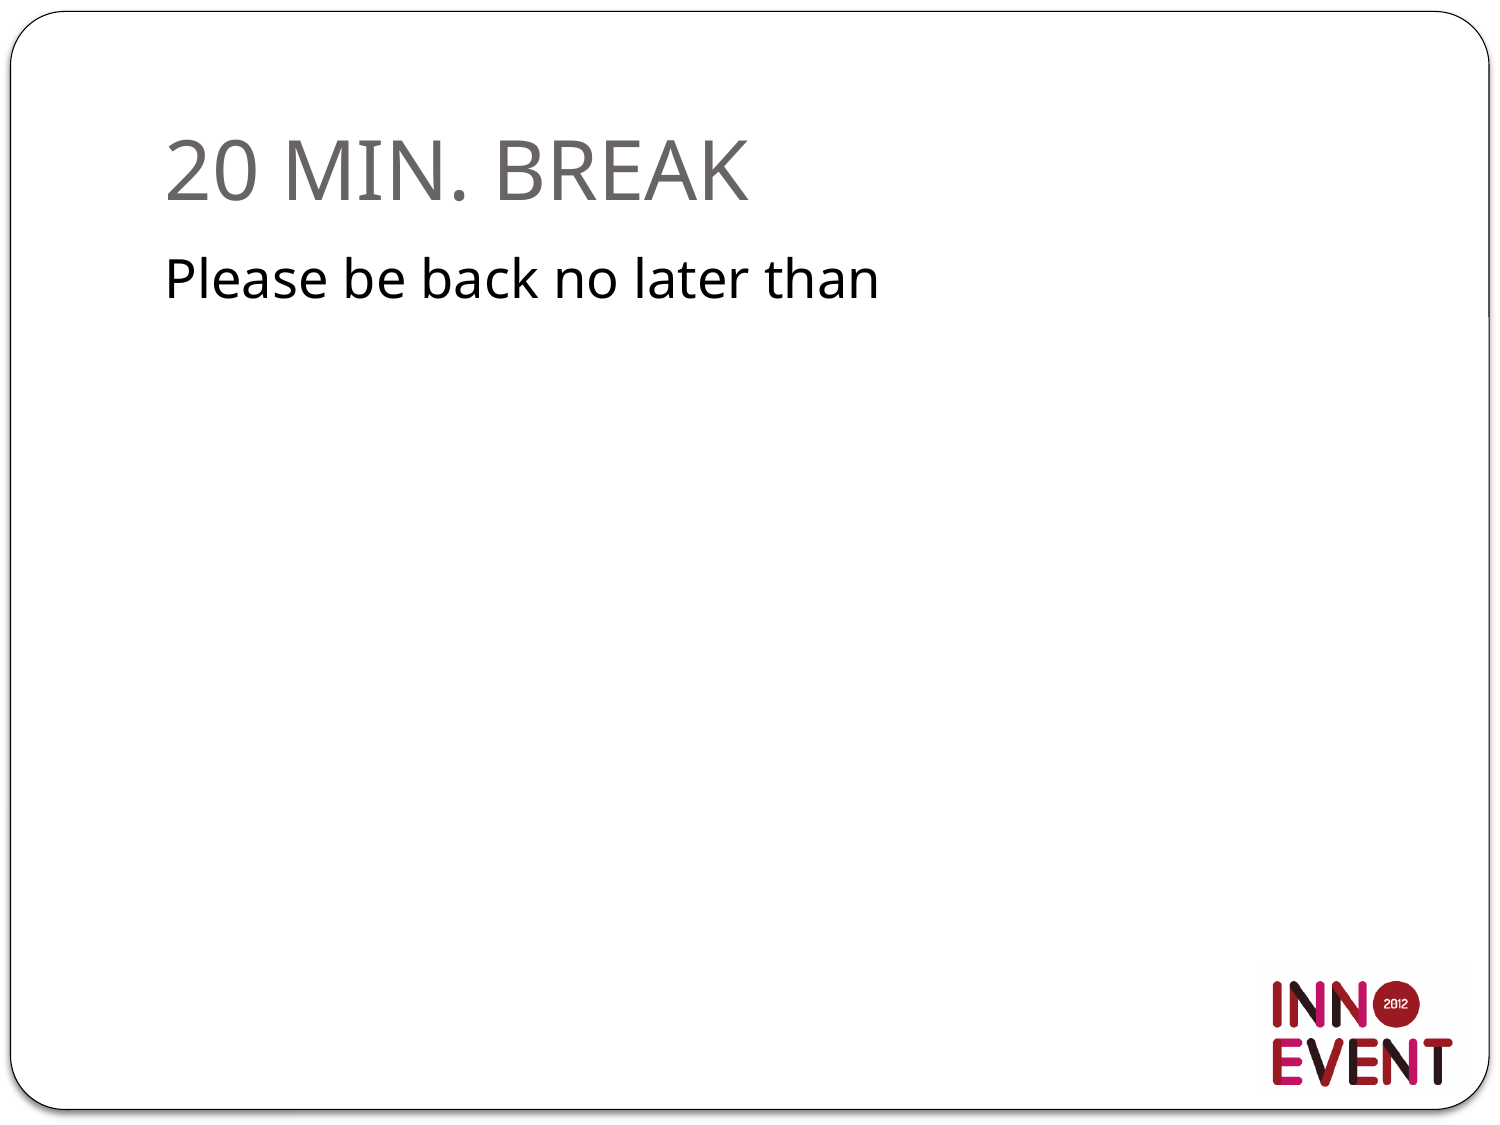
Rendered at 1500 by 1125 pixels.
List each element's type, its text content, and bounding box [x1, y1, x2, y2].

title 20 MIN. BREAK [150, 45, 1425, 233]
picture [1258, 966, 1467, 1096]
list Please be back no later than [150, 237, 1425, 988]
